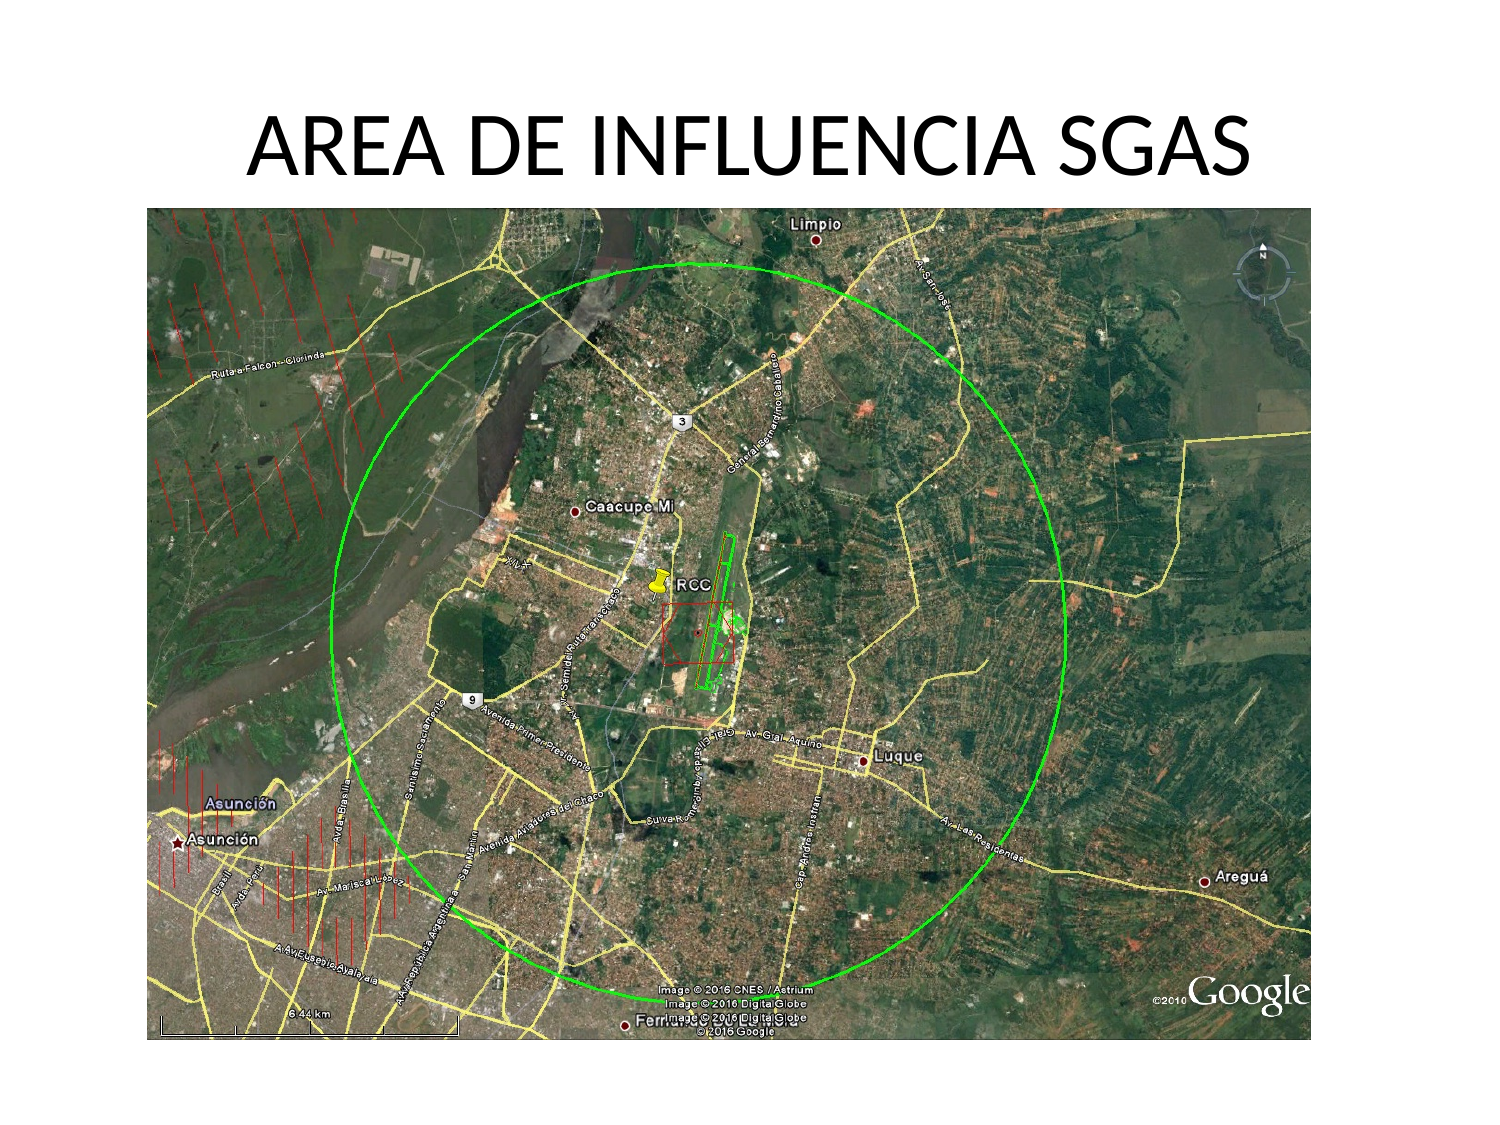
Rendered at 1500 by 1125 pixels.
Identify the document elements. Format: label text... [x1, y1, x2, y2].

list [147, 207, 1311, 1040]
title AREA DE INFLUENCIA SGAS [75, 45, 1425, 233]
